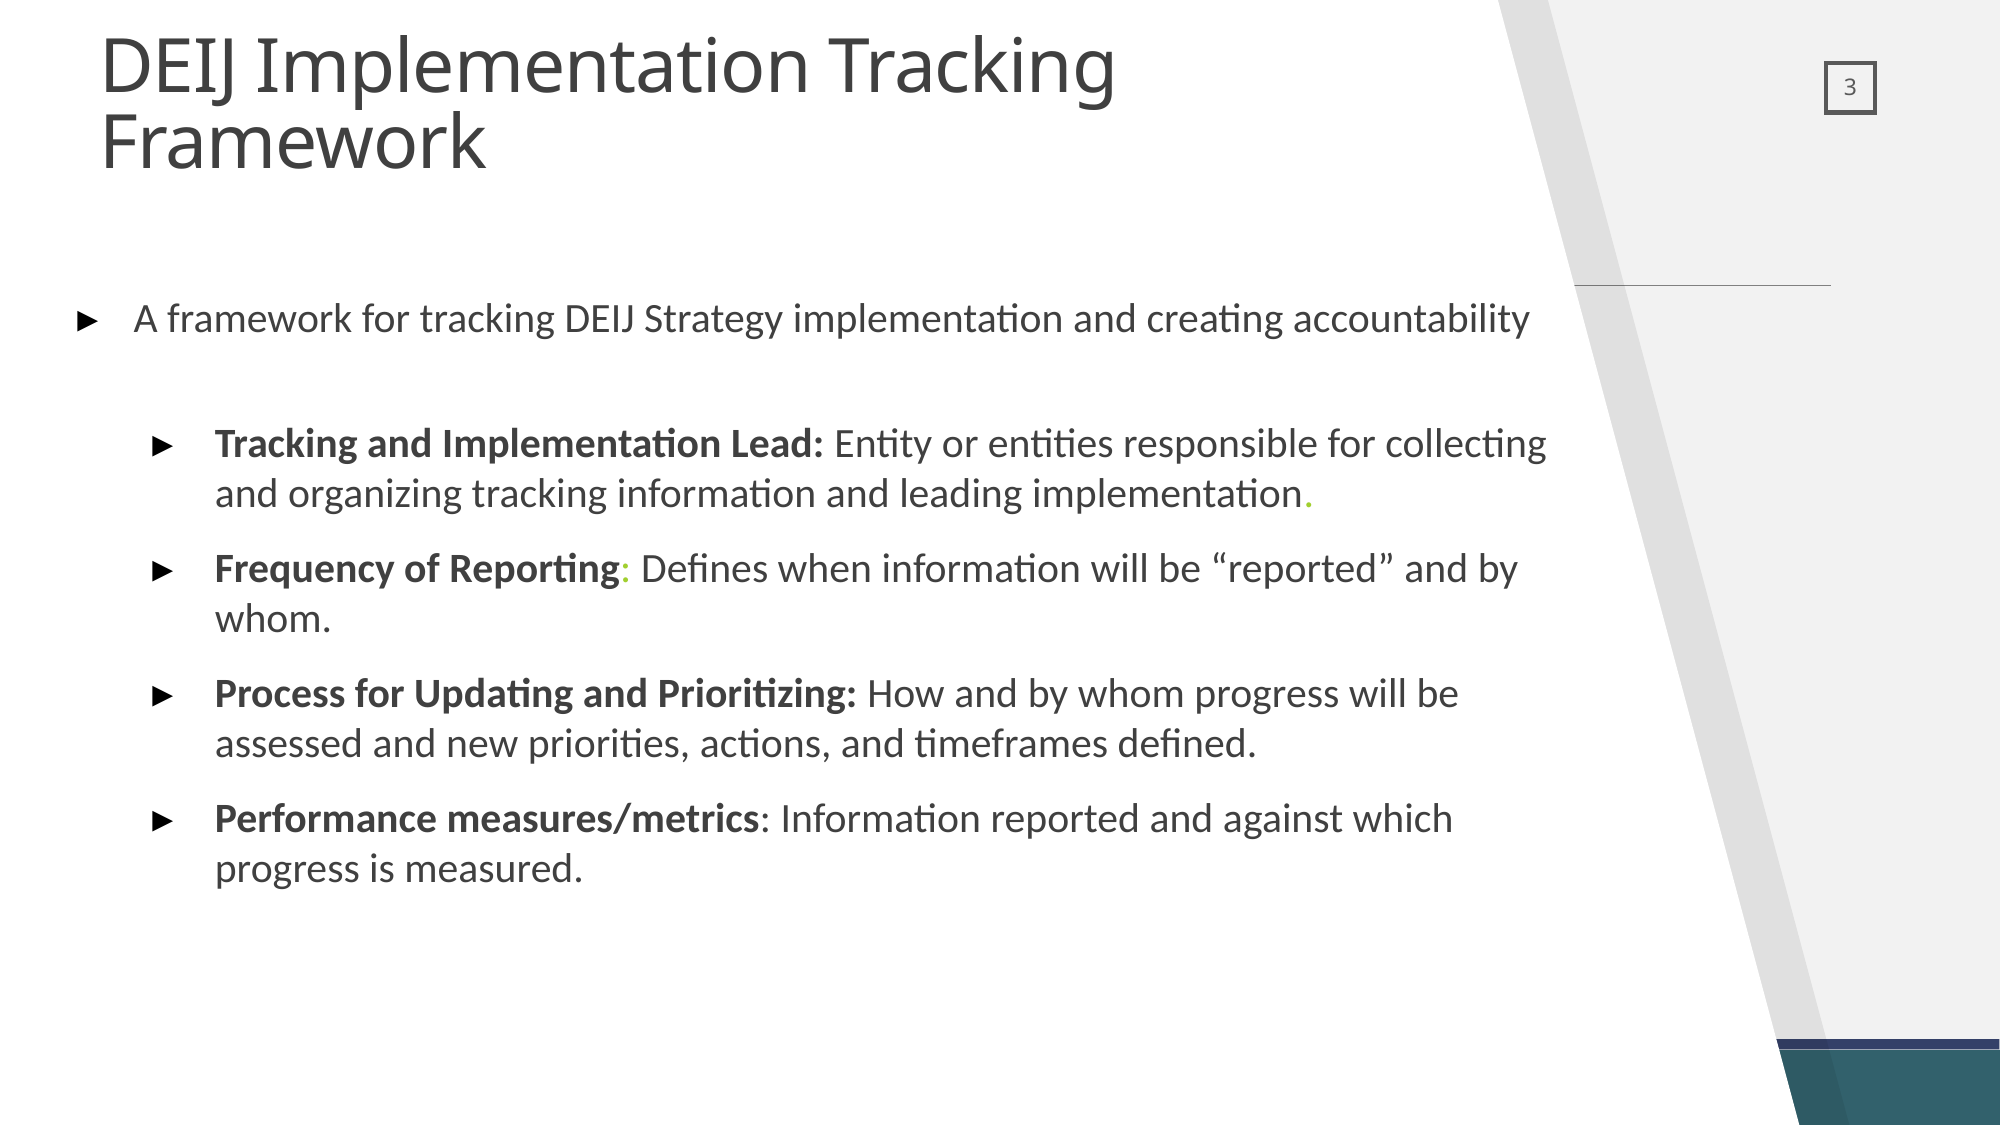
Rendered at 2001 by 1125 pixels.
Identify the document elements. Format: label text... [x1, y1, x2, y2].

text_box A framework for tracking DEIJ Strategy implementation and creating accountability Tracking and Implementation Lead: Entity or entities responsible for collecting and organizing tracking information and leading implementation. Frequency of Reporting: Defines when information will be “reported” and by whom. Process for Updating and Prioritizing: How and by whom progress will be assessed and new priorities, actions, and timeframes defined. Performance measures/metrics: Information reported and against which progress is measured. [57, 270, 1574, 792]
title DEIJ Implementation Tracking Framework [79, 39, 1453, 204]
